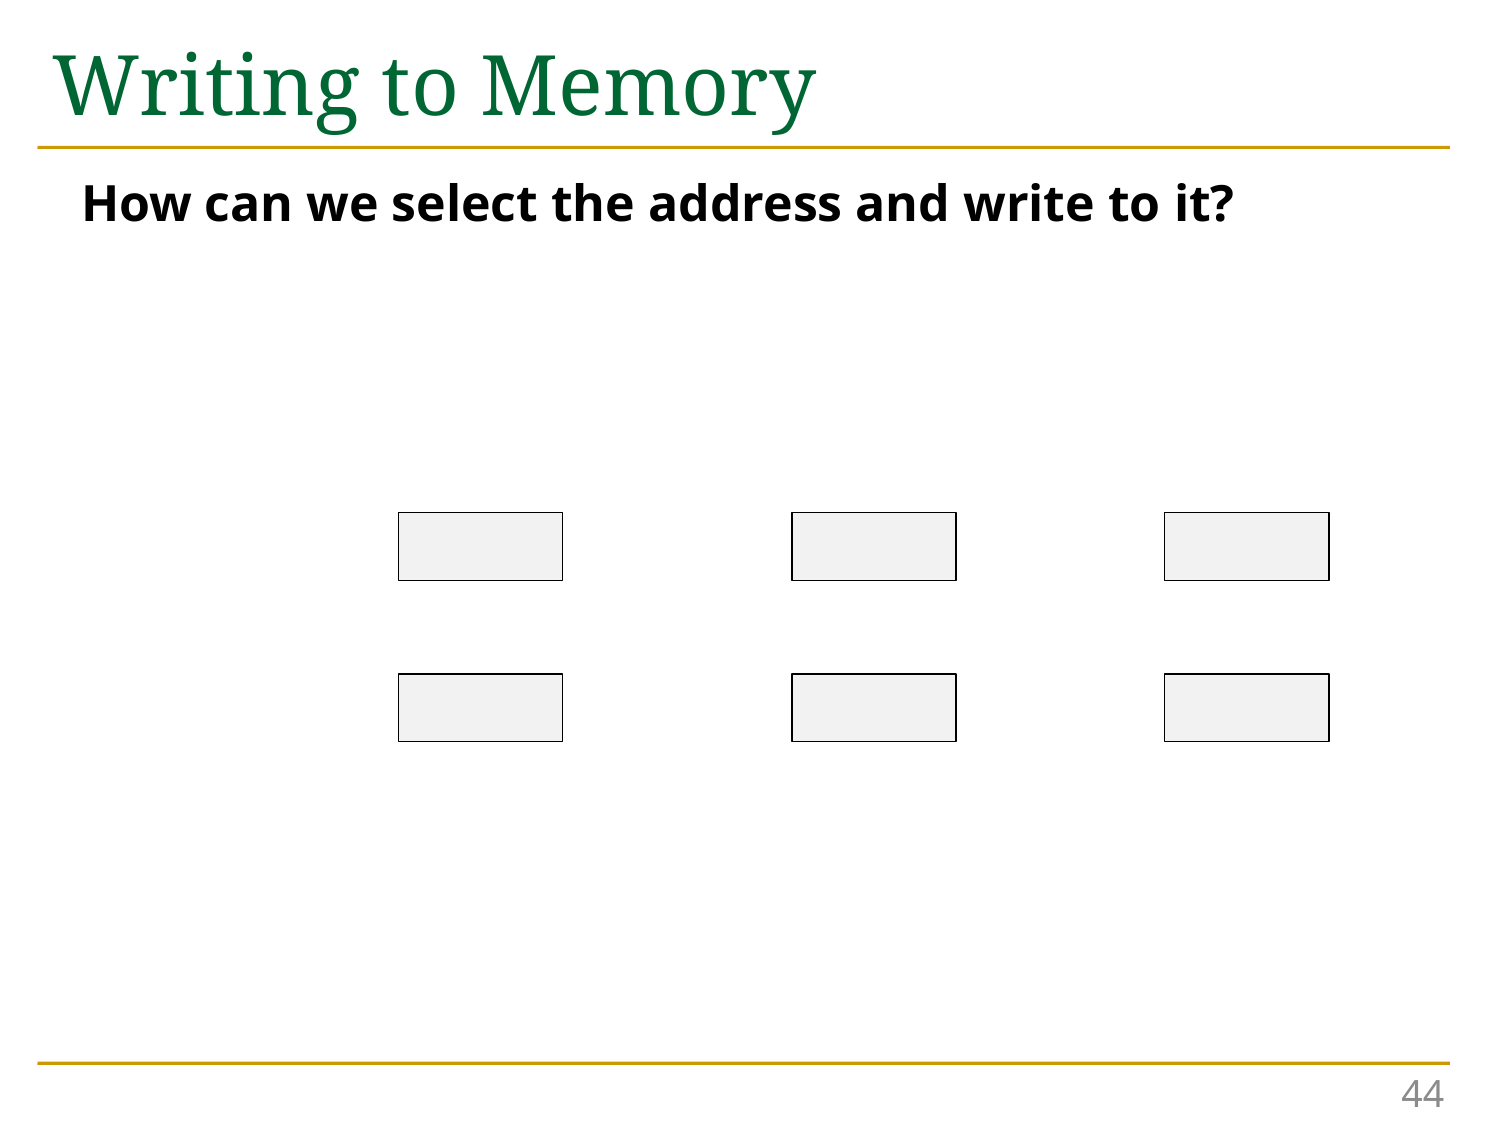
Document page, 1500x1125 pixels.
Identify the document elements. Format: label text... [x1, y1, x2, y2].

text_box [791, 673, 956, 742]
slide_number 44 [1121, 1066, 1460, 1125]
text_box [791, 512, 956, 581]
title Writing to Memory [37, 24, 1450, 200]
text_box [1164, 512, 1329, 581]
text_box [1164, 673, 1329, 742]
text_box How can we select the address and write to it? [66, 163, 1251, 239]
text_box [398, 673, 563, 742]
text_box [398, 512, 563, 581]
